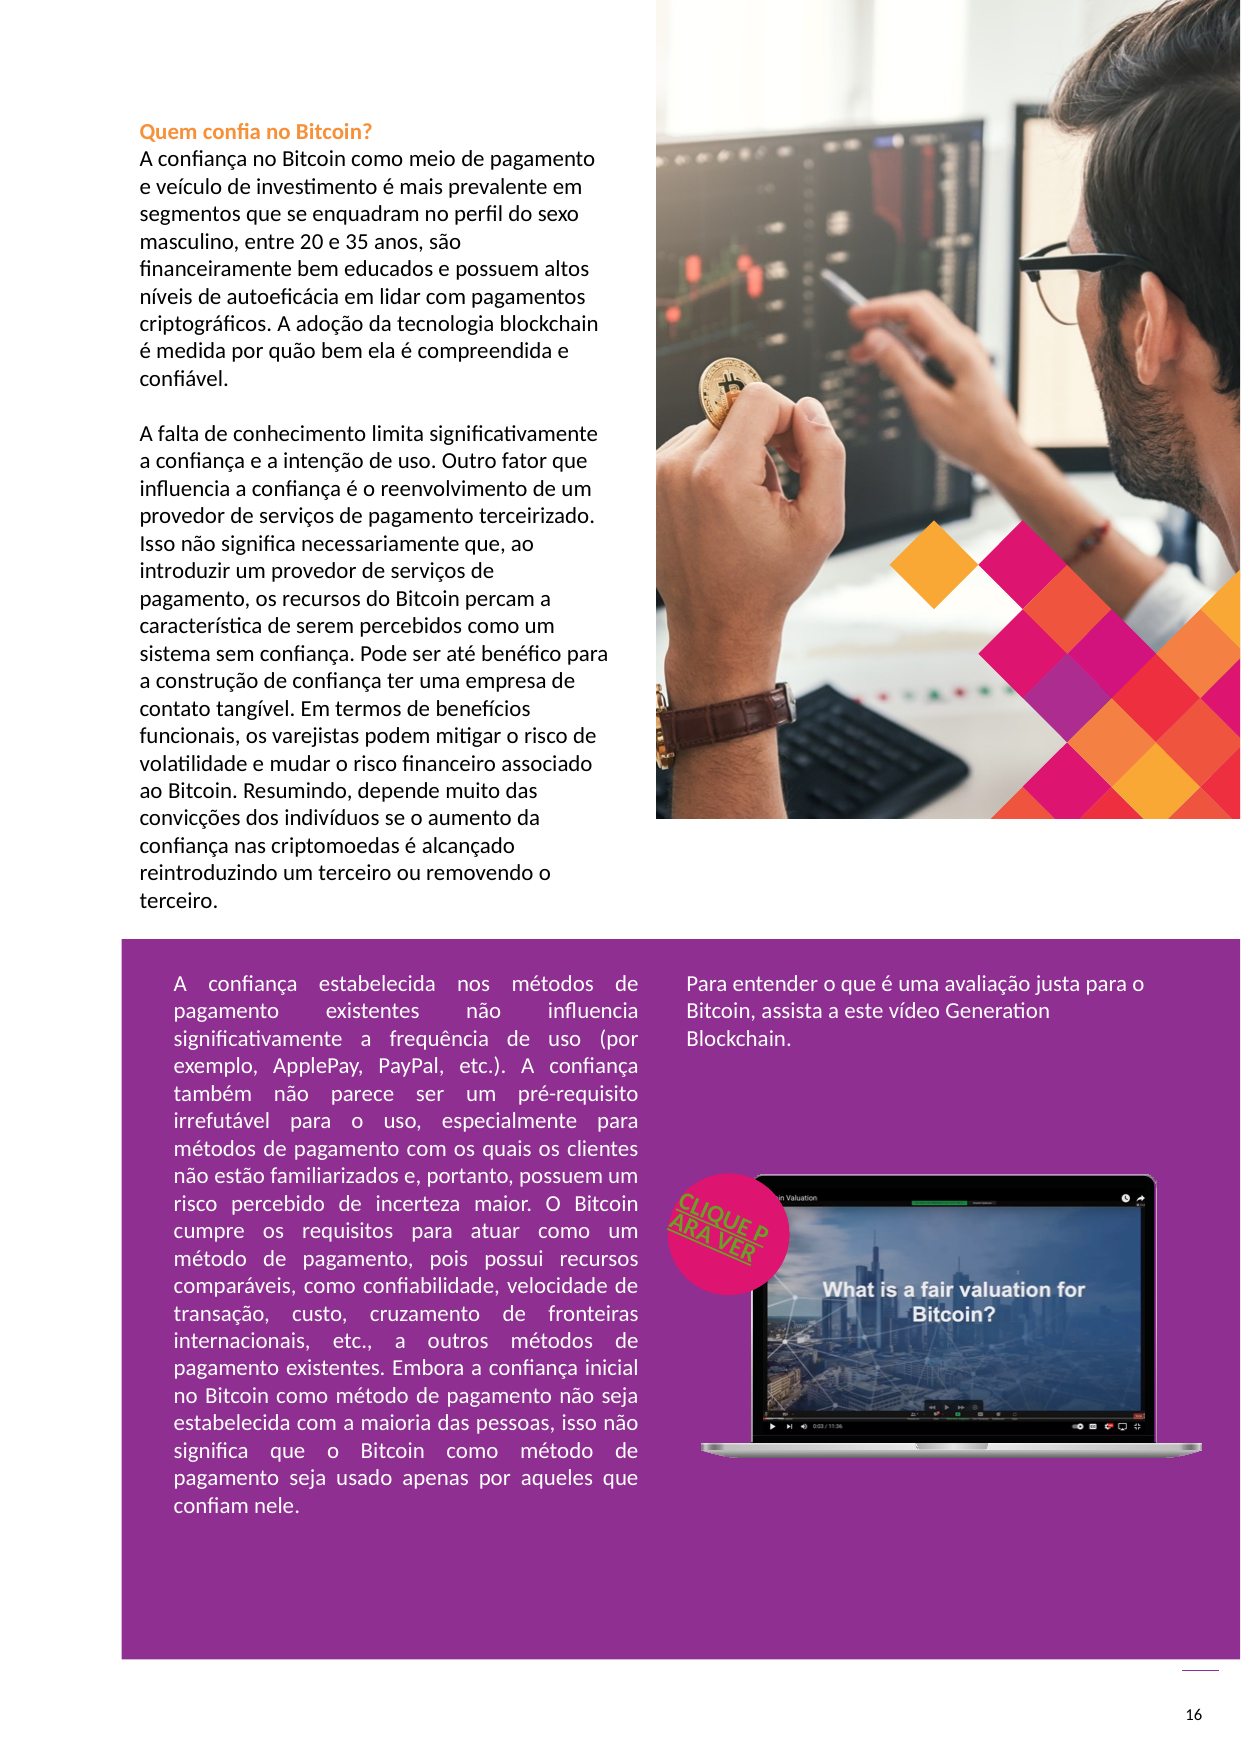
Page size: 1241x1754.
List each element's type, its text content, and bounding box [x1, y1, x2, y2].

text_box [121, 939, 1241, 1660]
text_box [902, 520, 1241, 842]
slide_number 51 [1170, 1692, 1229, 1736]
text_box Quem confia no Bitcoin? A confiança no Bitcoin como meio de pagamento e veículo de investimento é mais prevalente em segmentos que se enquadram no perfil do sexo masculino, entre 20 e 35 anos, são financeiramente bem educados e possuem altos níveis de autoeficácia em lidar com pagamentos criptográficos. A adoção da tecnologia blockchain é medida por quão bem ela é compreendida e confiável. A falta de conhecimento limita significativamente a confiança e a intenção de uso. Outro fator que influencia a confiança é o reenvolvimento de um provedor de serviços de pagamento terceirizado. Isso não significa necessariamente que, ao introduzir um provedor de serviços de pagamento, os recursos do Bitcoin percam a característica de serem percebidos como um sistema sem confiança. Pode ser até benéfico para a construção de confiança ter uma empresa de contato tangível. Em termos de benefícios funcionais, os varejistas podem mitigar o risco de volatilidade e mudar o risco financeiro associado ao Bitcoin. Resumindo, depende muito das convicções dos indivíduos se o aumento da confiança nas criptomoedas é alcançado reintroduzindo um terceiro ou removendo o terceiro. [124, 109, 626, 819]
picture [763, 1188, 1145, 1434]
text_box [701, 1174, 1202, 1458]
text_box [654, 1173, 790, 1296]
text_box A confiança estabelecida nos métodos de pagamento existentes não influencia significativamente a frequência de uso (por exemplo, ApplePay, PayPal, etc.). A confiança também não parece ser um pré-requisito irrefutável para o uso, especialmente para métodos de pagamento com os quais os clientes não estão familiarizados e, portanto, possuem um risco percebido de incerteza maior. O Bitcoin cumpre os requisitos para atuar como um método de pagamento, pois possui recursos comparáveis, como confiabilidade, velocidade de transação, custo, cruzamento de fronteiras internacionais, etc., a outros métodos de pagamento existentes. Embora a confiança inicial no Bitcoin como método de pagamento não seja estabelecida com a maioria das pessoas, isso não significa que o Bitcoin como método de pagamento seja usado apenas por aqueles que confiam nele. Para entender o que é uma avaliação justa para o Bitcoin, assista a este vídeo Generation Blockchain. [158, 961, 1167, 1627]
picture [656, 0, 1241, 819]
